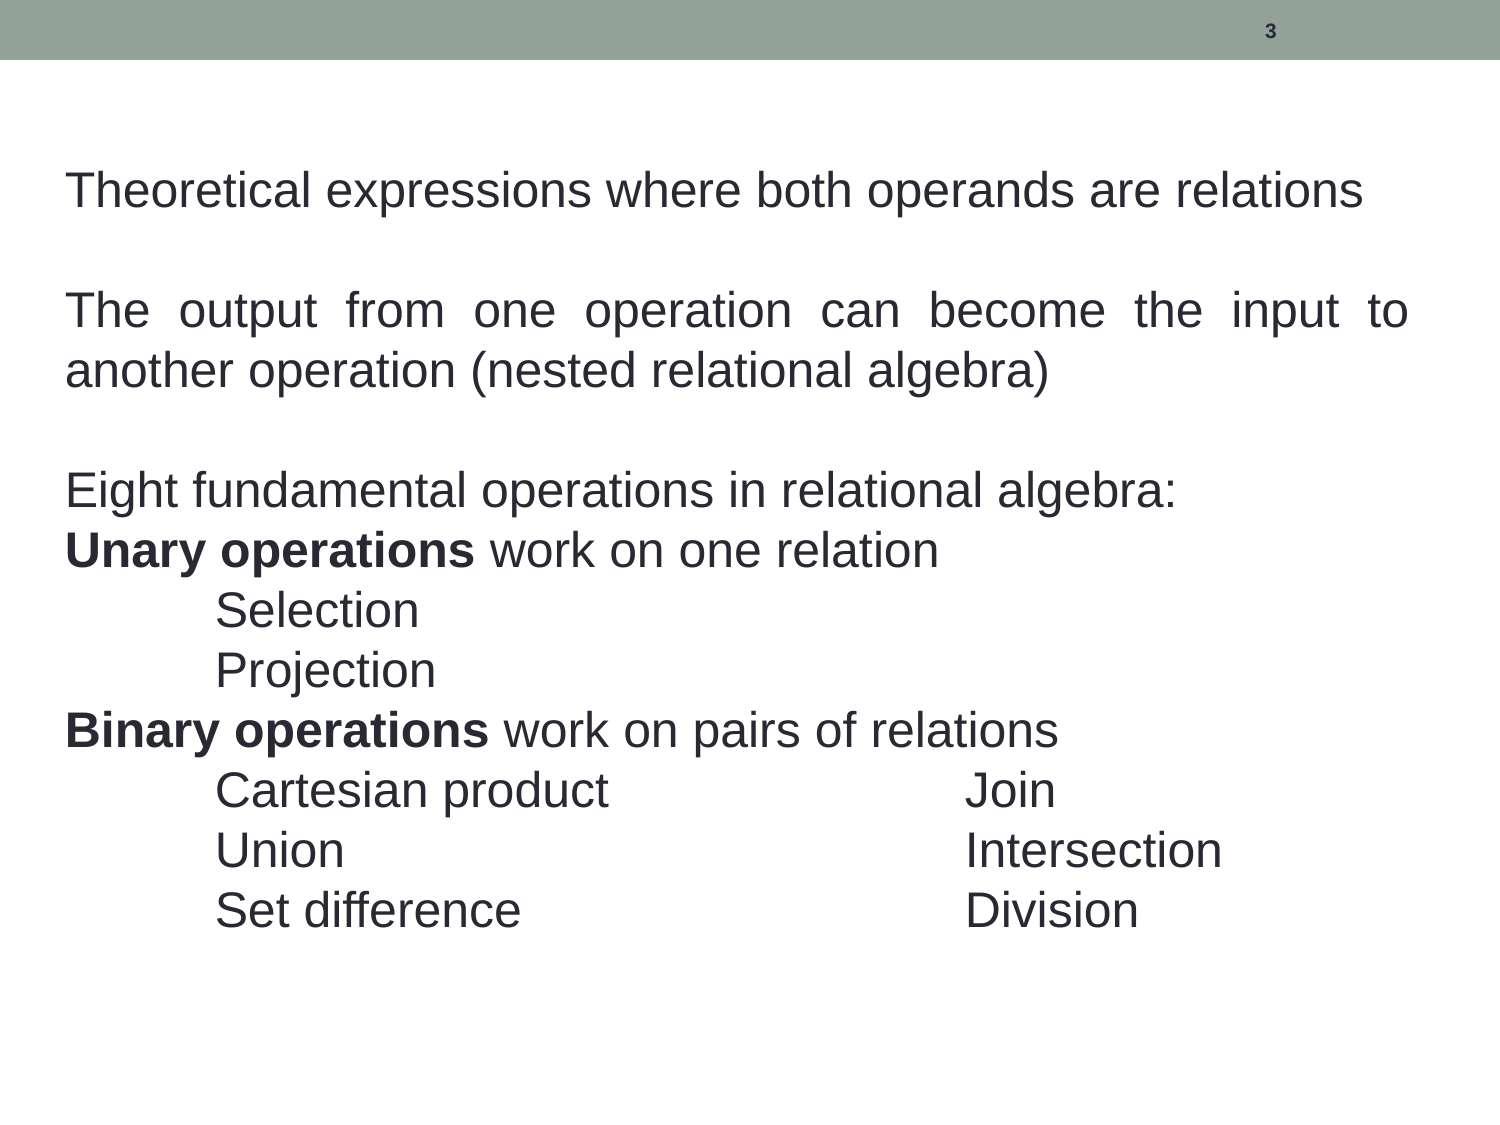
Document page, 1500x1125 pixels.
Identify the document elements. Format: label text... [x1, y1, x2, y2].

text_box Theoretical expressions where both operands are relations The output from one operation can become the input to another operation (nested relational algebra) Eight fundamental operations in relational algebra: Unary operations work on one relation Selection Projection Binary operations work on pairs of relations Cartesian product Join Union Intersection Set difference Division [50, 149, 1425, 1005]
slide_number 3 [1250, 3, 1425, 57]
